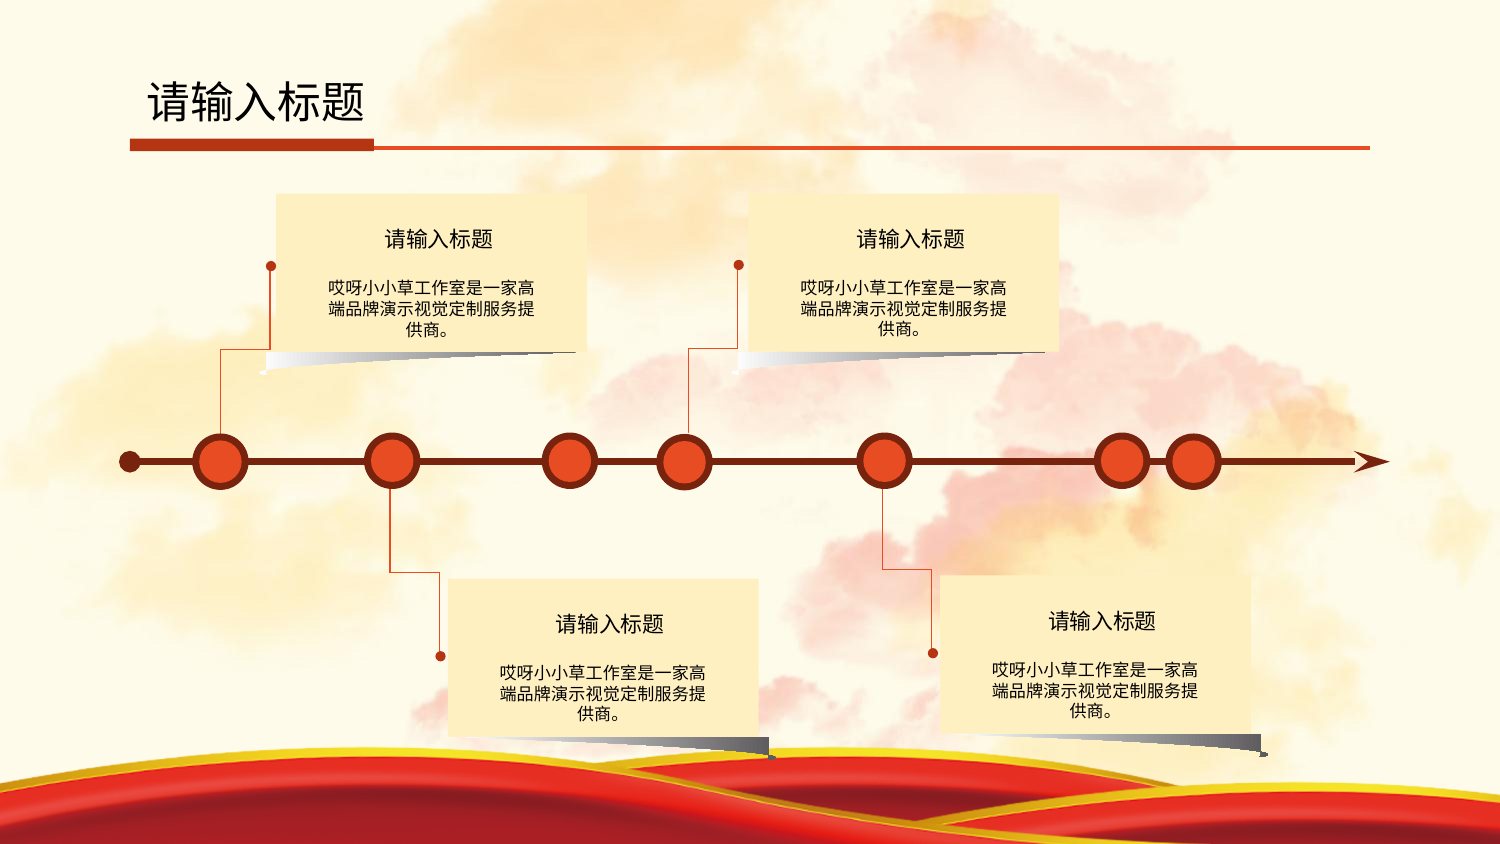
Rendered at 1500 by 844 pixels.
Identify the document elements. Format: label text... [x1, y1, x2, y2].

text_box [129, 432, 1390, 491]
picture [0, 0, 1500, 844]
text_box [389, 491, 776, 760]
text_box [129, 138, 1371, 152]
text_box 请输入标题 [131, 67, 380, 135]
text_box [882, 491, 1269, 757]
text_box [688, 193, 1060, 432]
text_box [220, 193, 587, 432]
